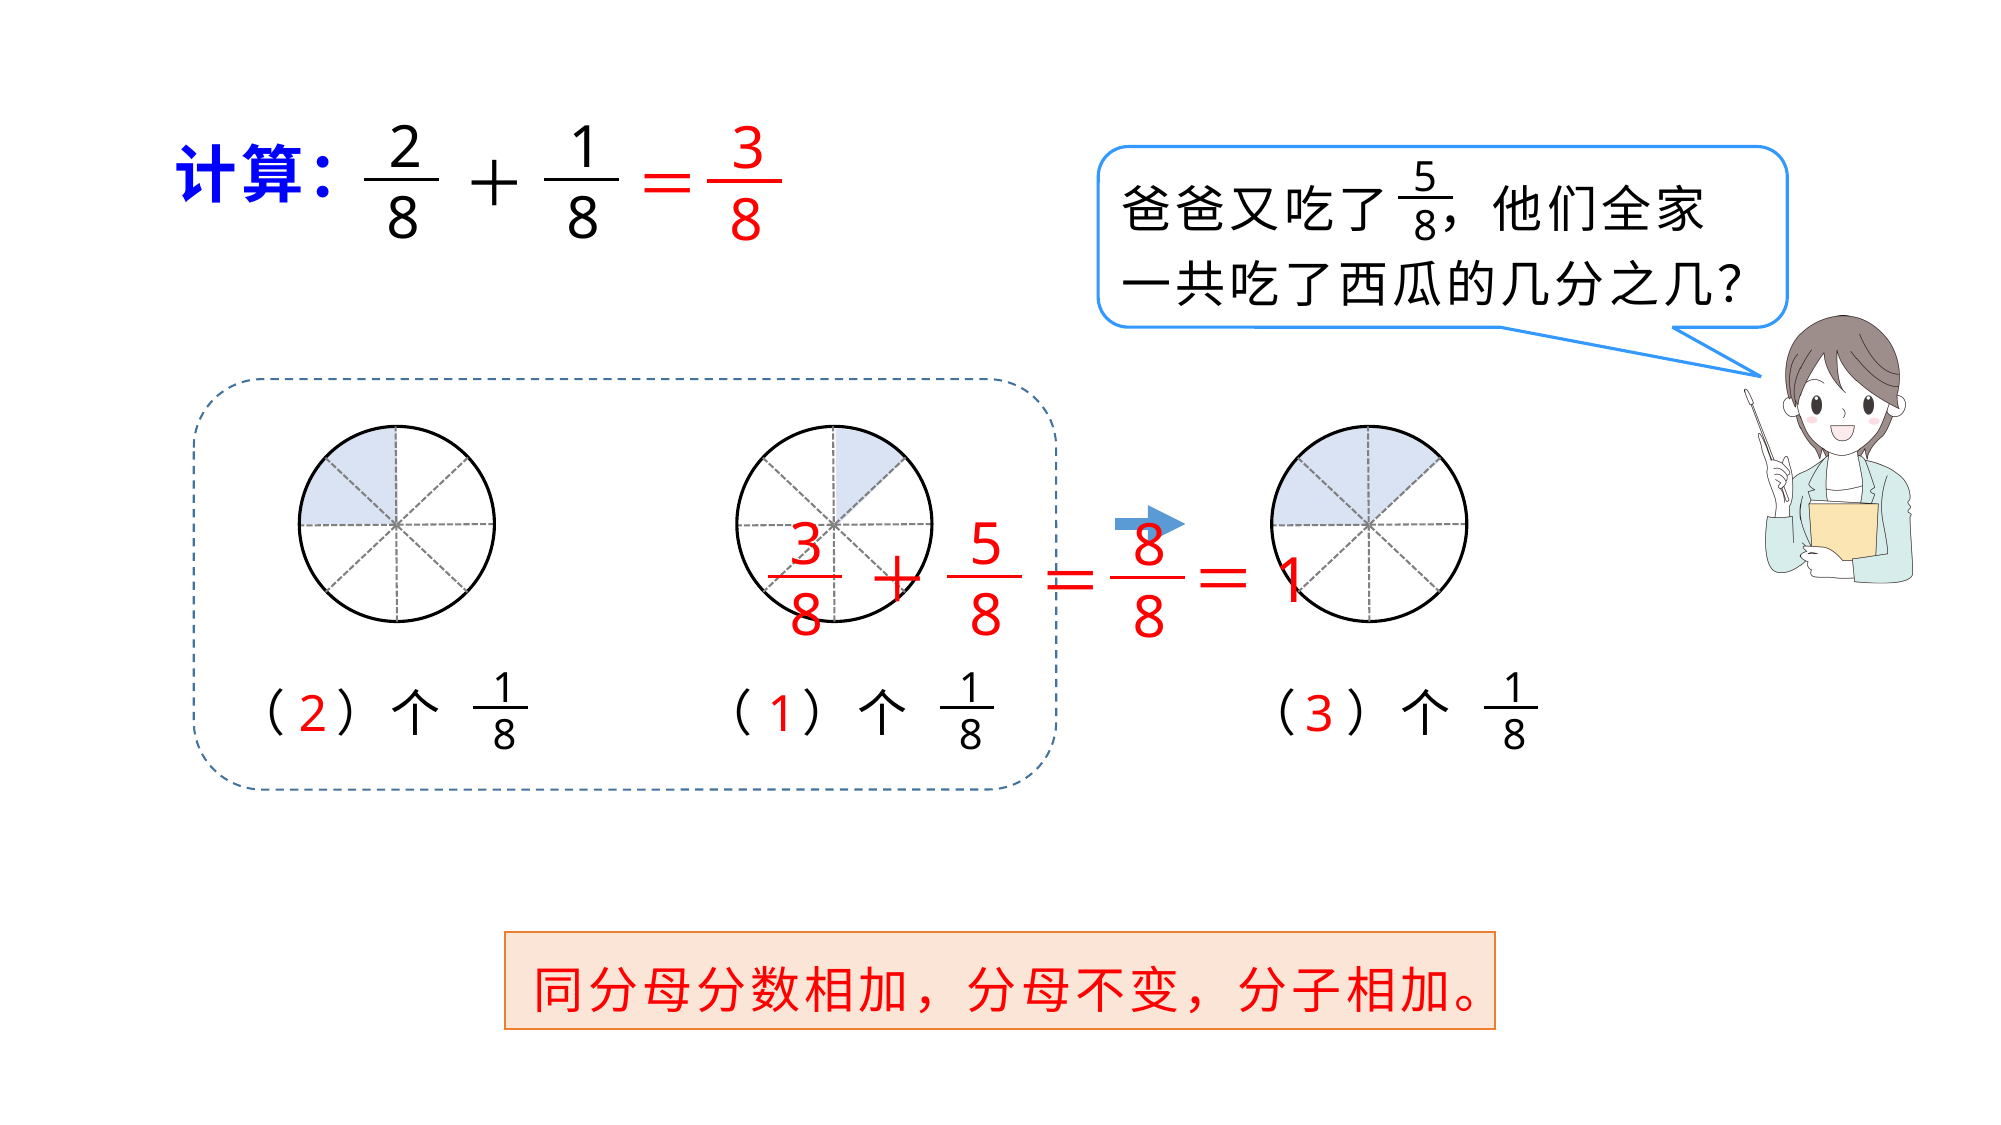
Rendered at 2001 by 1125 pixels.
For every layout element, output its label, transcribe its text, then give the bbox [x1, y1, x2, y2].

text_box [1397, 142, 1454, 257]
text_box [504, 921, 1496, 1029]
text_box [198, 653, 533, 766]
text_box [1245, 402, 1492, 648]
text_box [713, 403, 960, 649]
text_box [275, 401, 521, 647]
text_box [767, 498, 1186, 658]
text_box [364, 101, 620, 259]
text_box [664, 653, 999, 766]
text_box ＝1 [1186, 532, 1245, 623]
picture [1744, 315, 1913, 584]
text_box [1208, 653, 1543, 766]
text_box 爸爸又吃了 ，他们全家一共吃了西瓜的几分之几？ [1098, 146, 1788, 374]
text_box [192, 378, 1058, 791]
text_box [619, 103, 783, 261]
text_box 计算： [159, 128, 364, 218]
